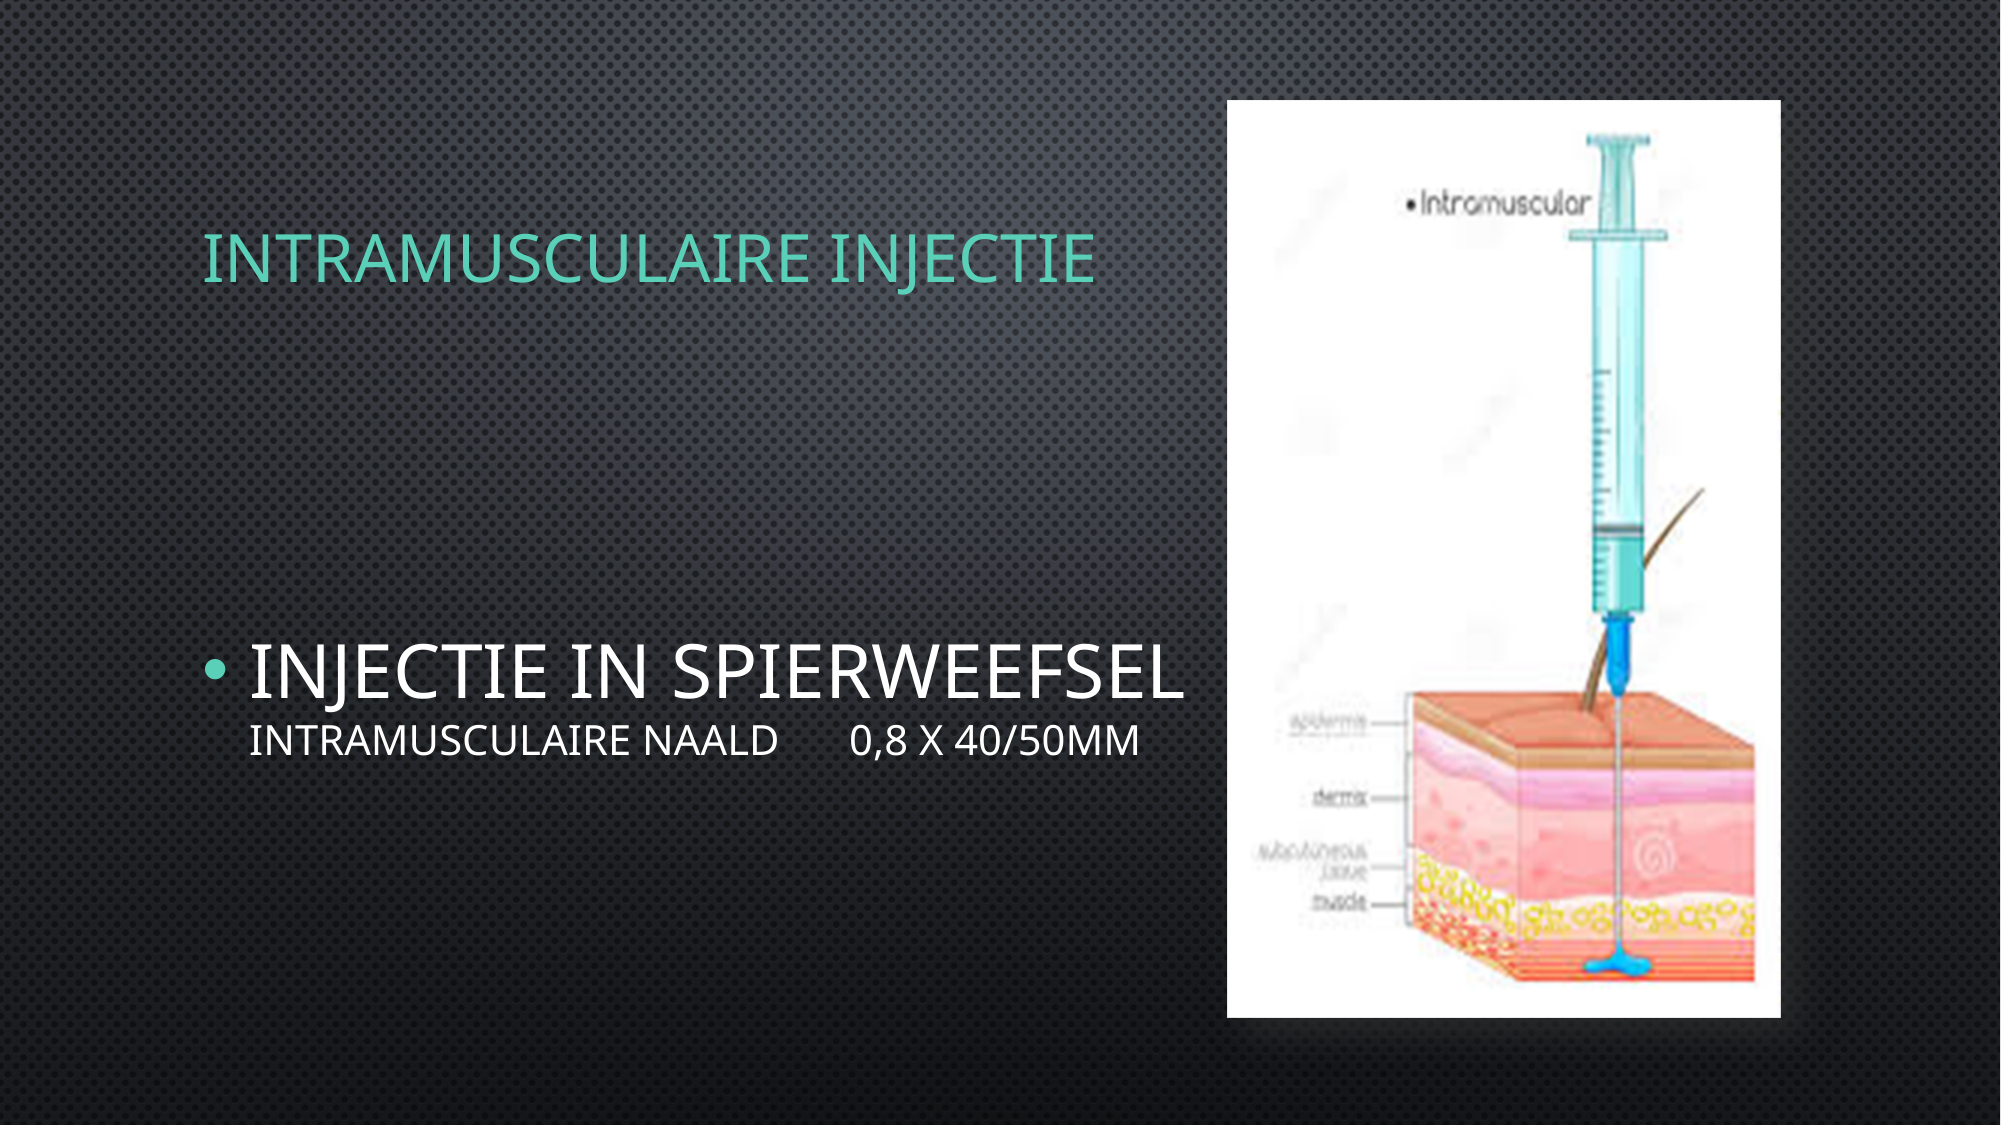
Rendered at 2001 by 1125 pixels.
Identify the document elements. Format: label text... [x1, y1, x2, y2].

list Injectie in spierweefsel Intramusculaire naald 0,8 x 40/50mm [187, 437, 1195, 950]
picture [1195, 68, 1846, 1083]
title Intramusculaire injectie [187, 99, 1195, 413]
